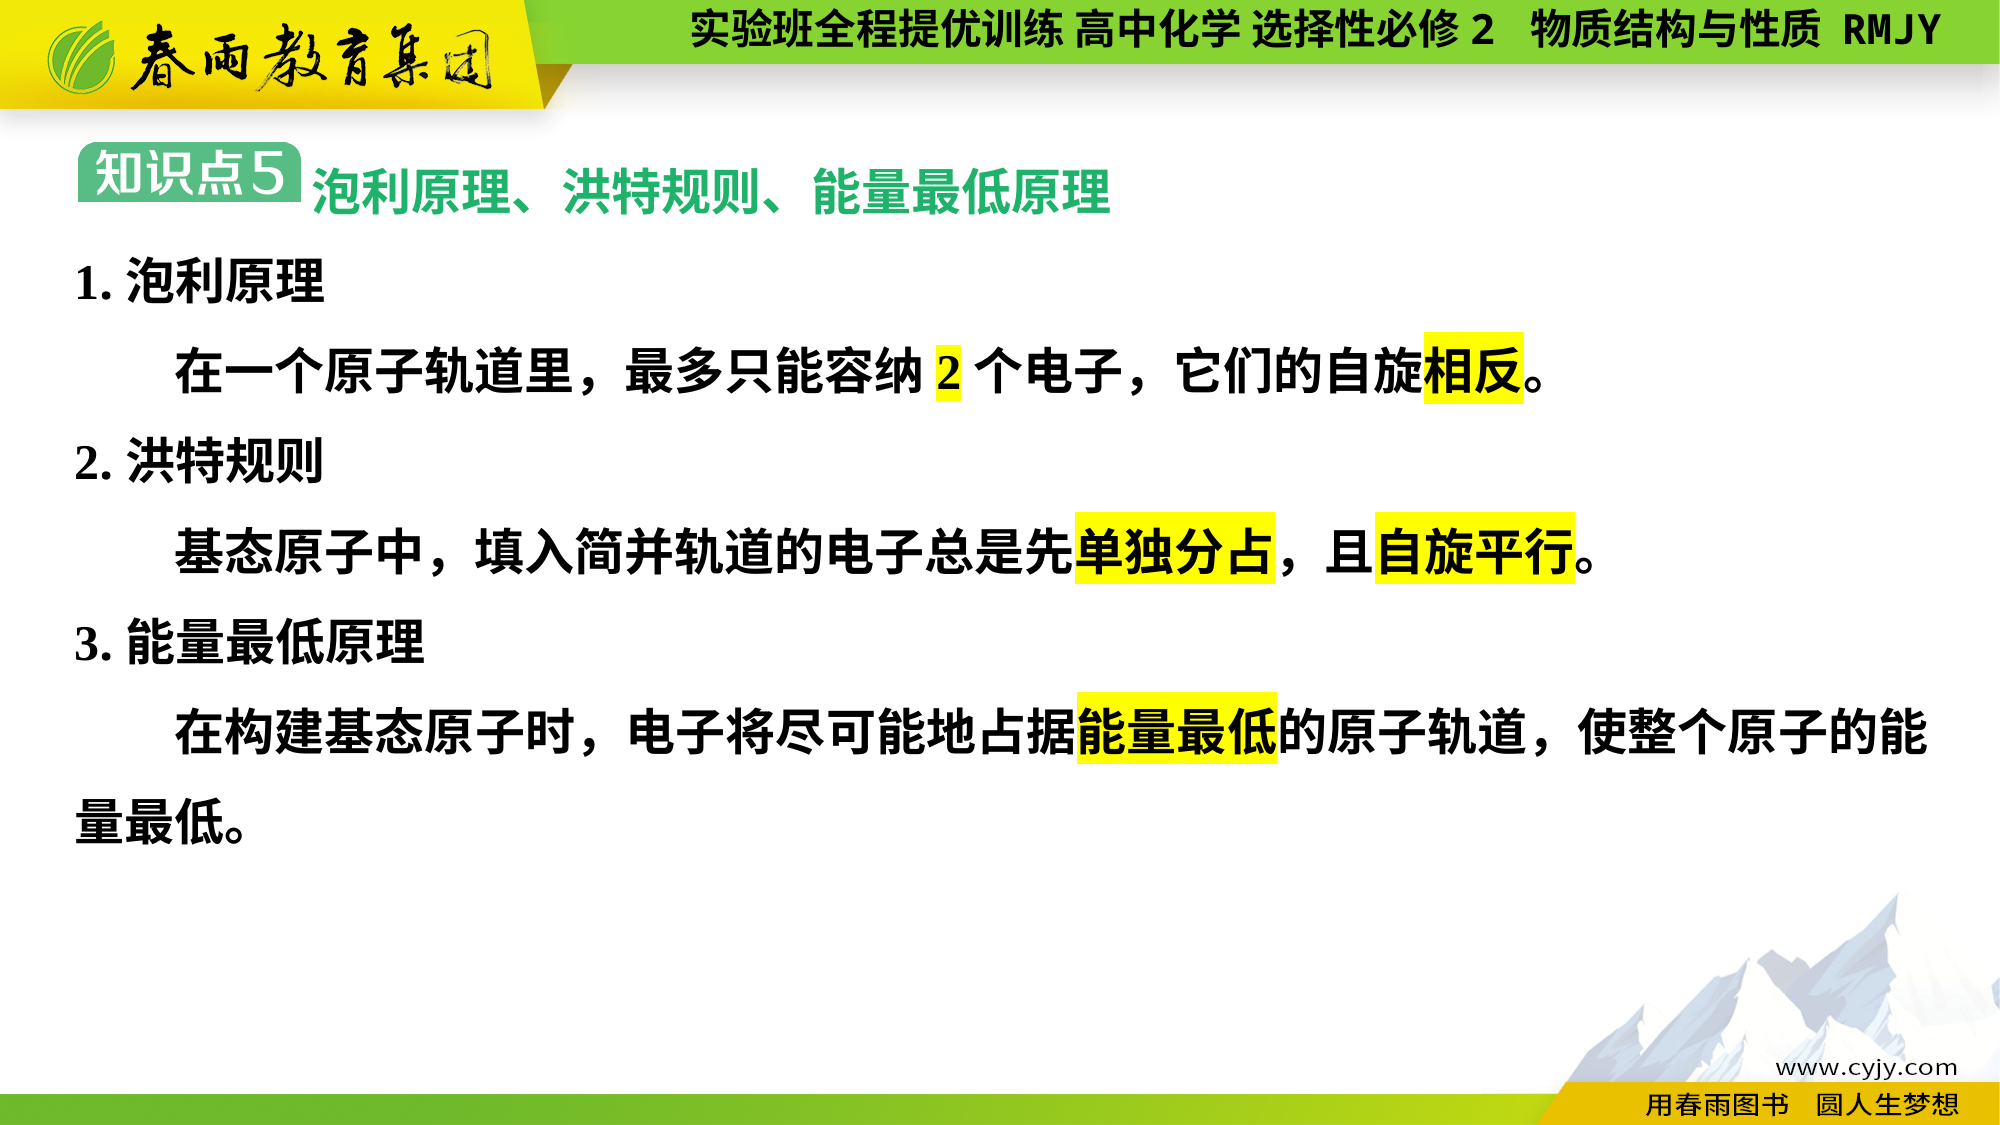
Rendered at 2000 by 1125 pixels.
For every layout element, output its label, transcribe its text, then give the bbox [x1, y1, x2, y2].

list 泡利原理、洪特规则、能量最低原理 1.泡利原理 在一个原子轨道里，最多只能容纳2个电子，它们的自旋相反。 2.洪特规则 基态原子中，填入简并轨道的电子总是先单独分占，且自旋平行。 3.能量最低原理 在构建基态原子时，电子将尽可能地占据能量最低的原子轨道，使整个原子的能量最低。 [59, 122, 1944, 865]
picture [0, 0, 2000, 1125]
